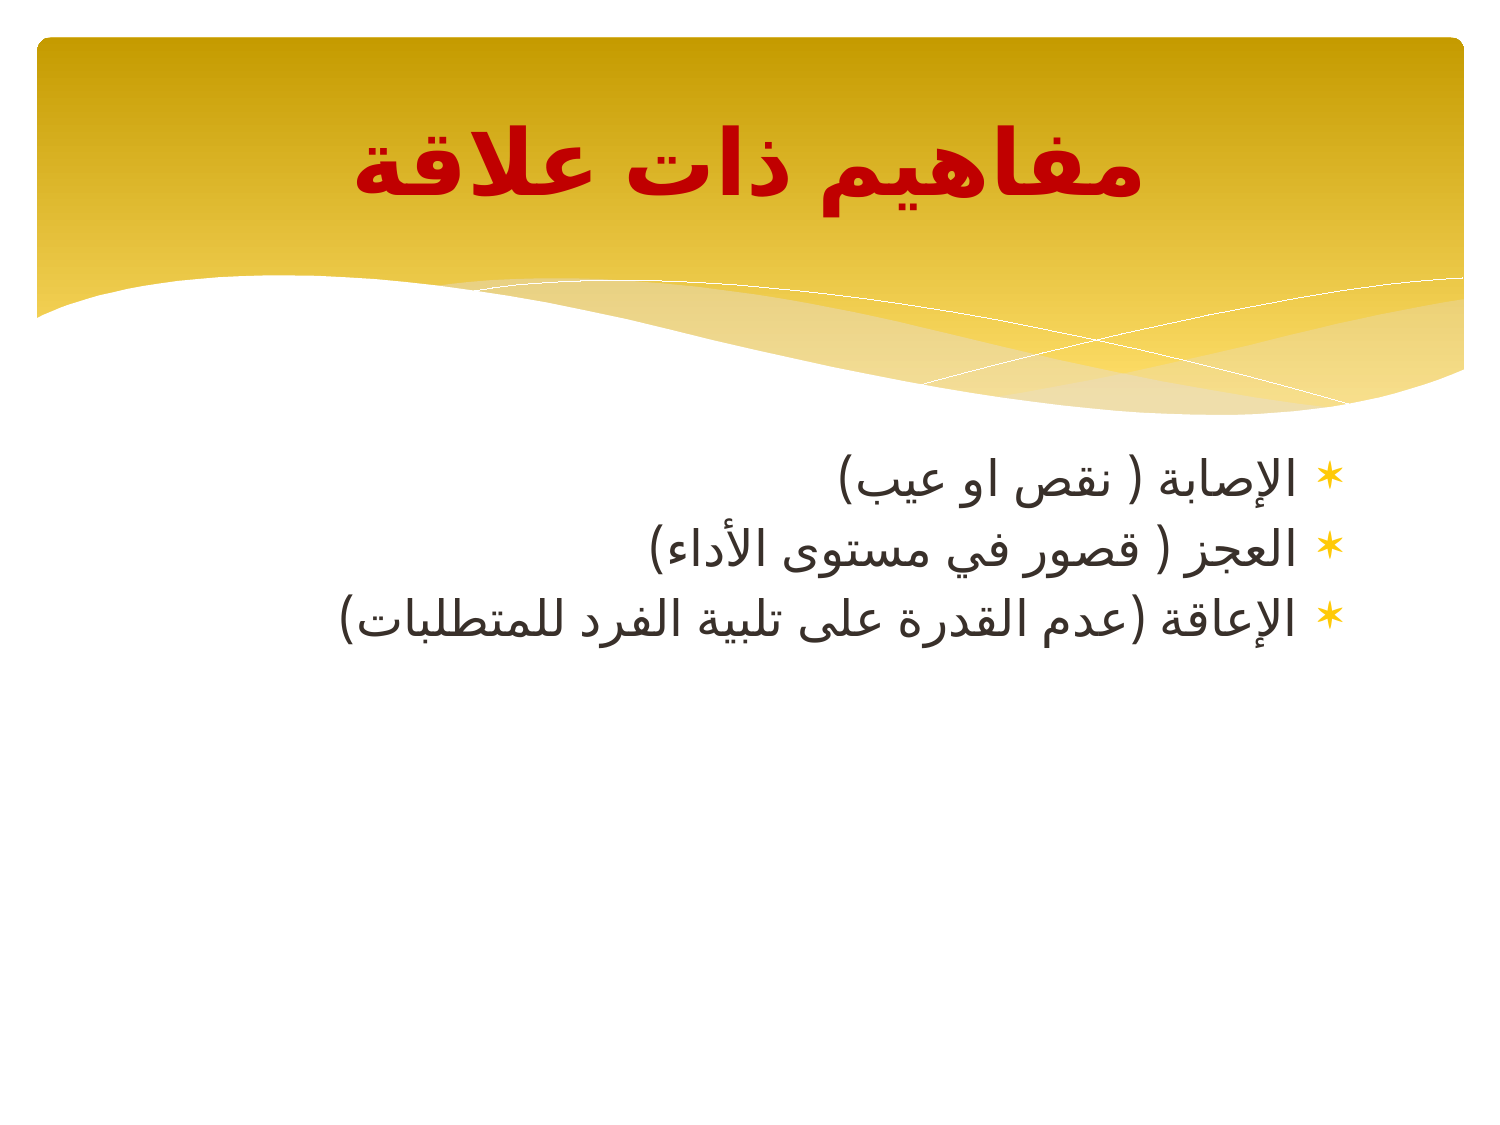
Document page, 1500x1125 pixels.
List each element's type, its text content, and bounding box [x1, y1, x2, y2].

list الإصابة ( نقص او عيب) العجز ( قصور في مستوى الأداء) الإعاقة (عدم القدرة على تلبية الفرد للمتطلبات) [143, 438, 1359, 1005]
title مفاهيم ذات علاقة [75, 55, 1425, 261]
